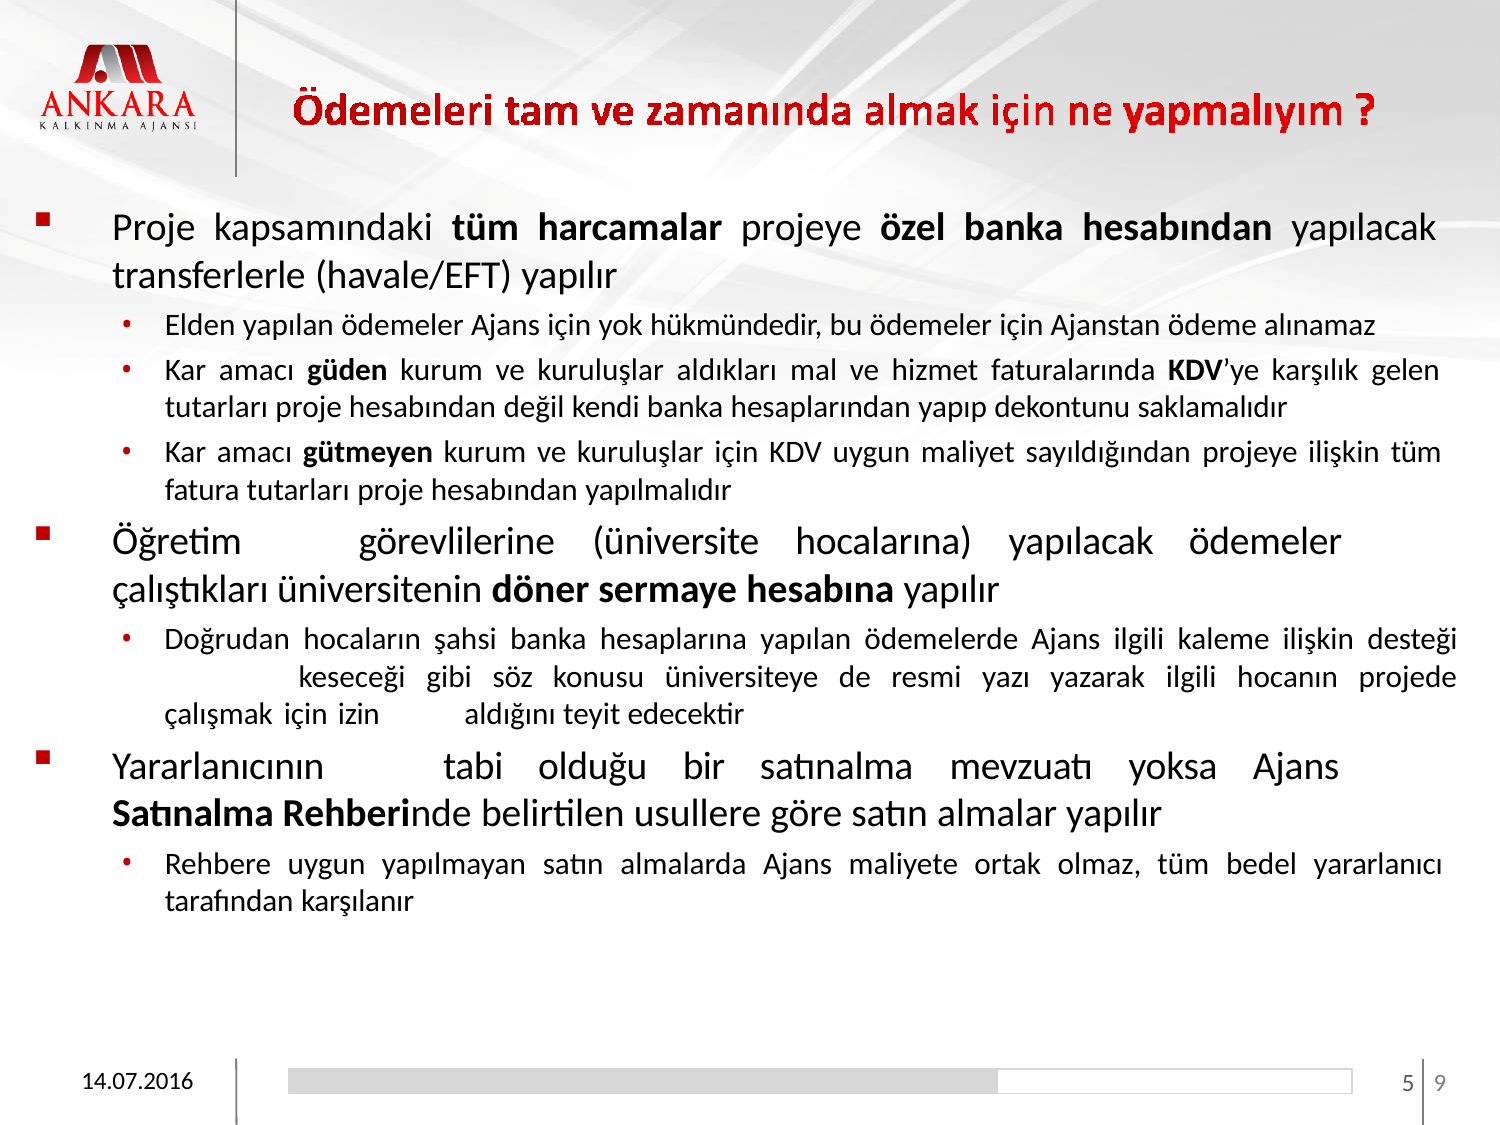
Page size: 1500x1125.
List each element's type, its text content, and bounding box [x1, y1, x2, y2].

picture [0, 0, 1500, 456]
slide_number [79, 1069, 199, 1125]
slide_number 5 9 [1395, 1070, 1449, 1125]
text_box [288, 1067, 1354, 1095]
text_box Proje kapsamındaki tüm harcamalar projeye özel banka hesabından yapılacak transferlerle (havale/EFT) yapılır Elden yapılan ödemeler Ajans için yok hükmündedir, bu ödemeler için Ajanstan ödeme alınamaz Kar amacı güden kurum ve kuruluşlar aldıkları mal ve hizmet faturalarında KDV’ye karşılık gelen tutarları proje hesabından değil kendi banka hesaplarından yapıp dekontunu saklamalıdır Kar amacı gütmeyen kurum ve kuruluşlar için KDV uygun maliyet sayıldığından projeye ilişkin tüm fatura tutarları proje hesabından yapılmalıdır Öğretim görevlilerine (üniversite hocalarına) yapılacak ödemeler çalıştıkları üniversitenin döner sermaye hesabına yapılır Doğrudan hocaların şahsi banka hesaplarına yapılan ödemelerde Ajans ilgili kaleme ilişkin desteği keseceği gibi söz konusu üniversiteye de resmi yazı yazarak ilgili hocanın projede çalışmak için izin aldığını teyit edecektir Yararlanıcının tabi olduğu bir satınalma mevzuatı yoksa Ajans Satınalma Rehberinde belirtilen usullere göre satın almalar yapılır Rehbere uygun yapılmayan satın almalarda Ajans maliyete ortak olmaz, tüm bedel yararlanıcı tarafından karşılanır [30, 199, 1458, 918]
